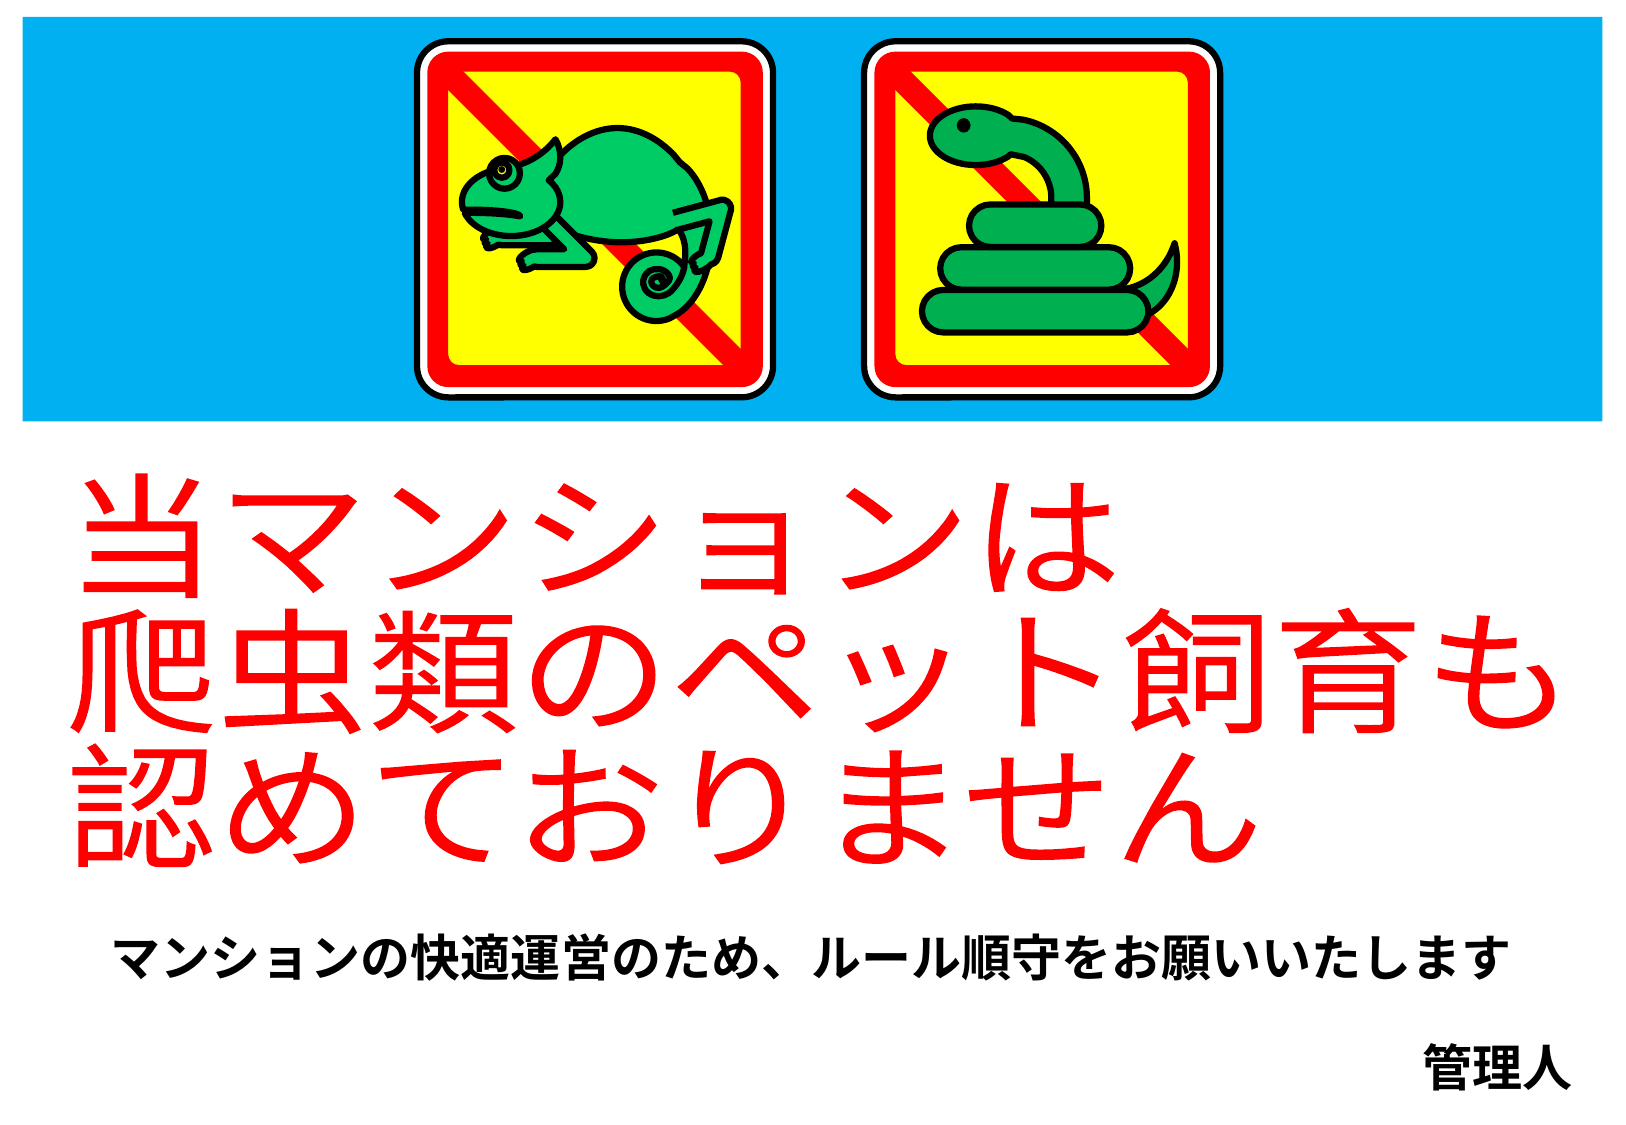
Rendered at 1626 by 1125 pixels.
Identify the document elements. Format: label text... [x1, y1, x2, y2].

text_box [21, 15, 1604, 424]
text_box 管理人 [22, 1028, 1588, 1104]
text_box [416, 41, 774, 398]
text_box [863, 41, 1221, 398]
text_box マンションの快適運営のため、ルール順守をお願いいたします [48, 919, 1573, 994]
